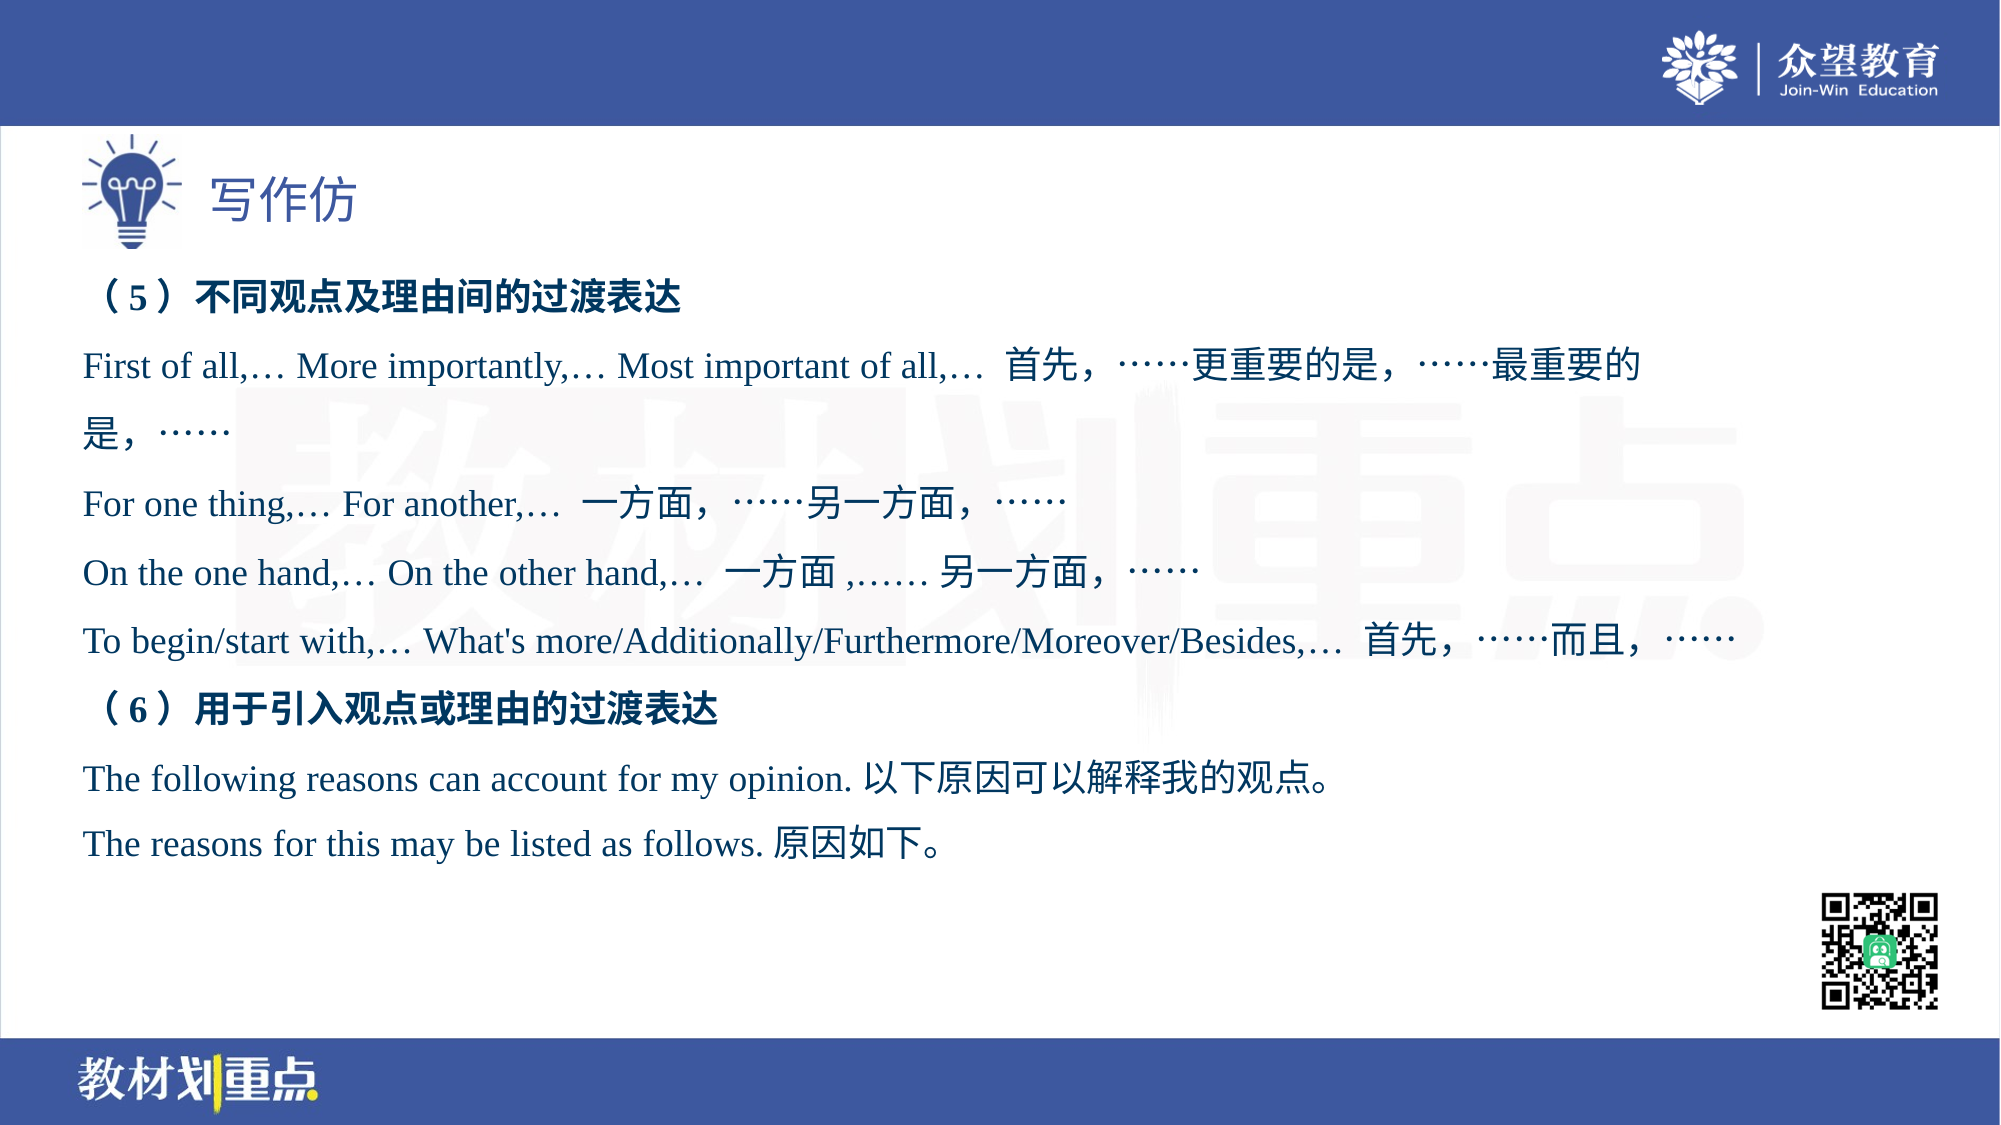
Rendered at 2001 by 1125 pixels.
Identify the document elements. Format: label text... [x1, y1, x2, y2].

text_box （5）不同观点及理由间的过渡表达 First of all,… More importantly,… Most important of all,… 首先，……更重要的是，……最重要的 是，…… For one thing,… For another,… 一方面，……另一方面，…… On the one hand,… On the other hand,… 一方面,……另一方面，…… To begin/start with,… What's more/Additionally/Furthermore/Moreover/Besides,… 首先，……而且，…… （6）用于引入观点或理由的过渡表达 The following reasons can account for my opinion.以下原因可以解释我的观点。 The reasons for this may be listed as follows.原因如下。 [82, 248, 1817, 856]
picture [0, 0, 2000, 1125]
